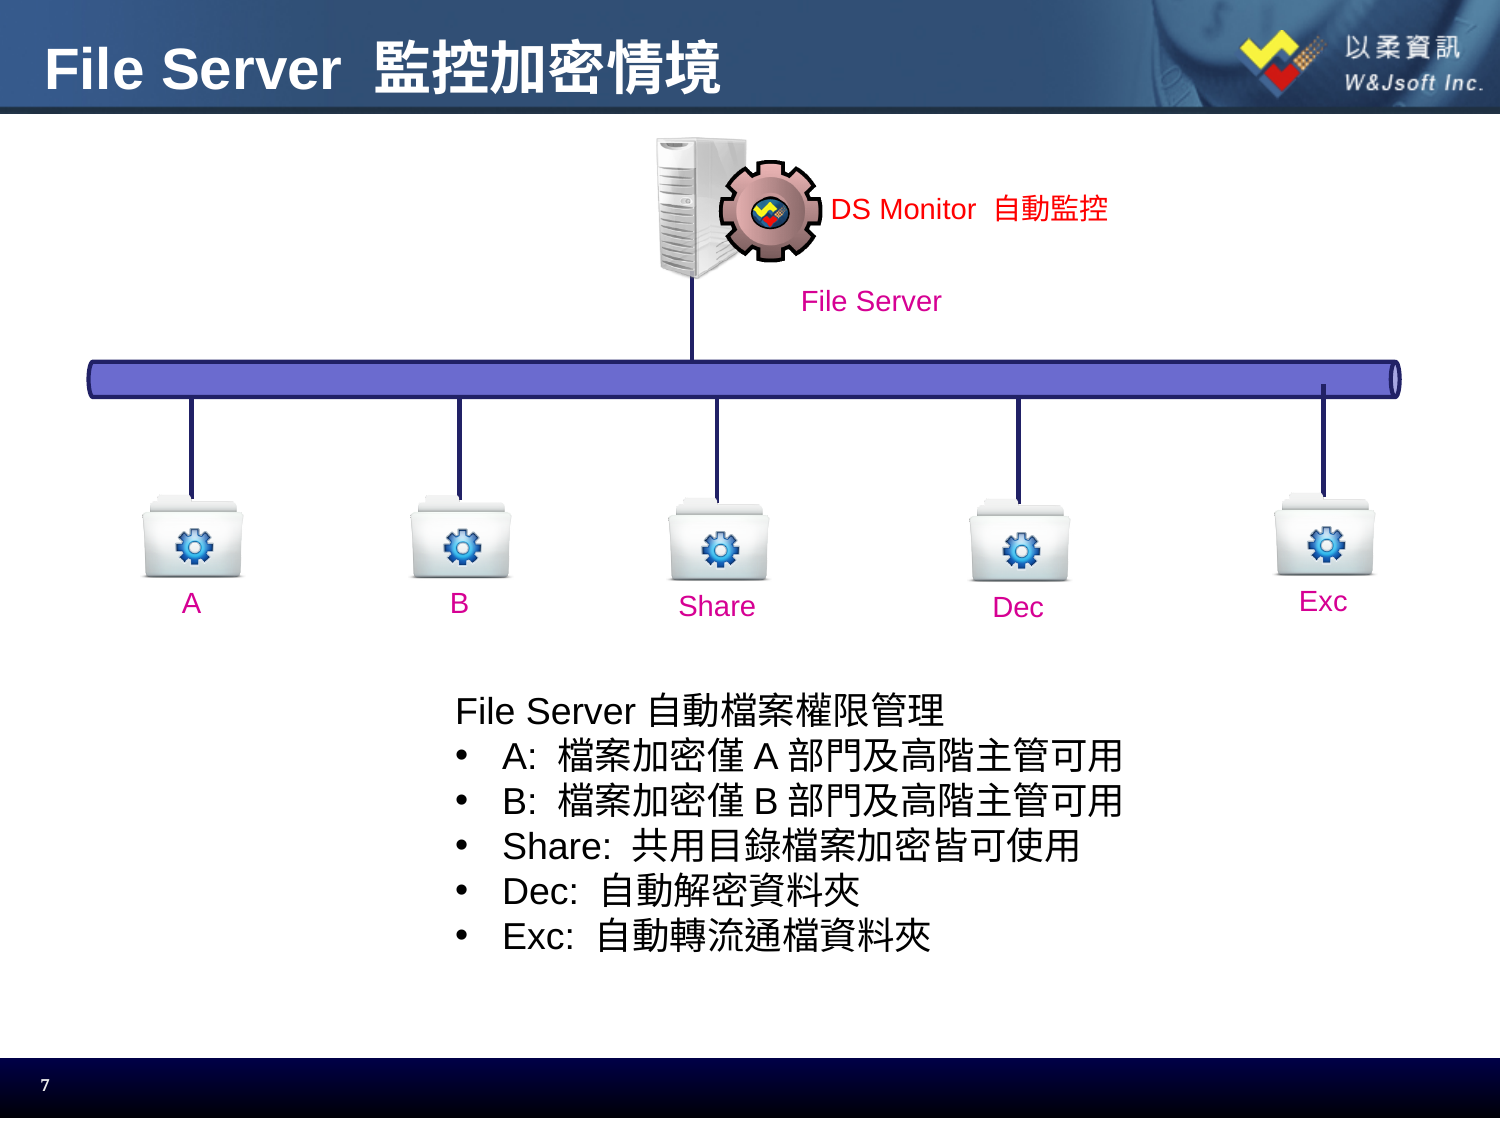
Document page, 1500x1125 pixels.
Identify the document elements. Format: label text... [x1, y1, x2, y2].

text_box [682, 158, 852, 300]
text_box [111, 481, 272, 628]
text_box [938, 486, 1098, 632]
slide_number 7 [5, 1066, 66, 1106]
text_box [637, 485, 797, 631]
text_box File Server [696, 274, 1050, 325]
picture [635, 136, 783, 280]
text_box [1243, 480, 1404, 626]
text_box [379, 482, 540, 629]
picture [0, 0, 1500, 114]
title File Server 監控加密情境 [29, 15, 1282, 118]
text_box [86, 359, 1402, 400]
text_box DS Monitor 自動監控 [856, 182, 1140, 233]
text_box File Server自動檔案權限管理 A: 檔案加密僅A部門及高階主管可用 B: 檔案加密僅B部門及高階主管可用 Share: 共用目錄檔案加密皆可使用 Dec: 自動解密資料夾 Exc: 自動轉流通檔資料夾 [440, 679, 1245, 965]
